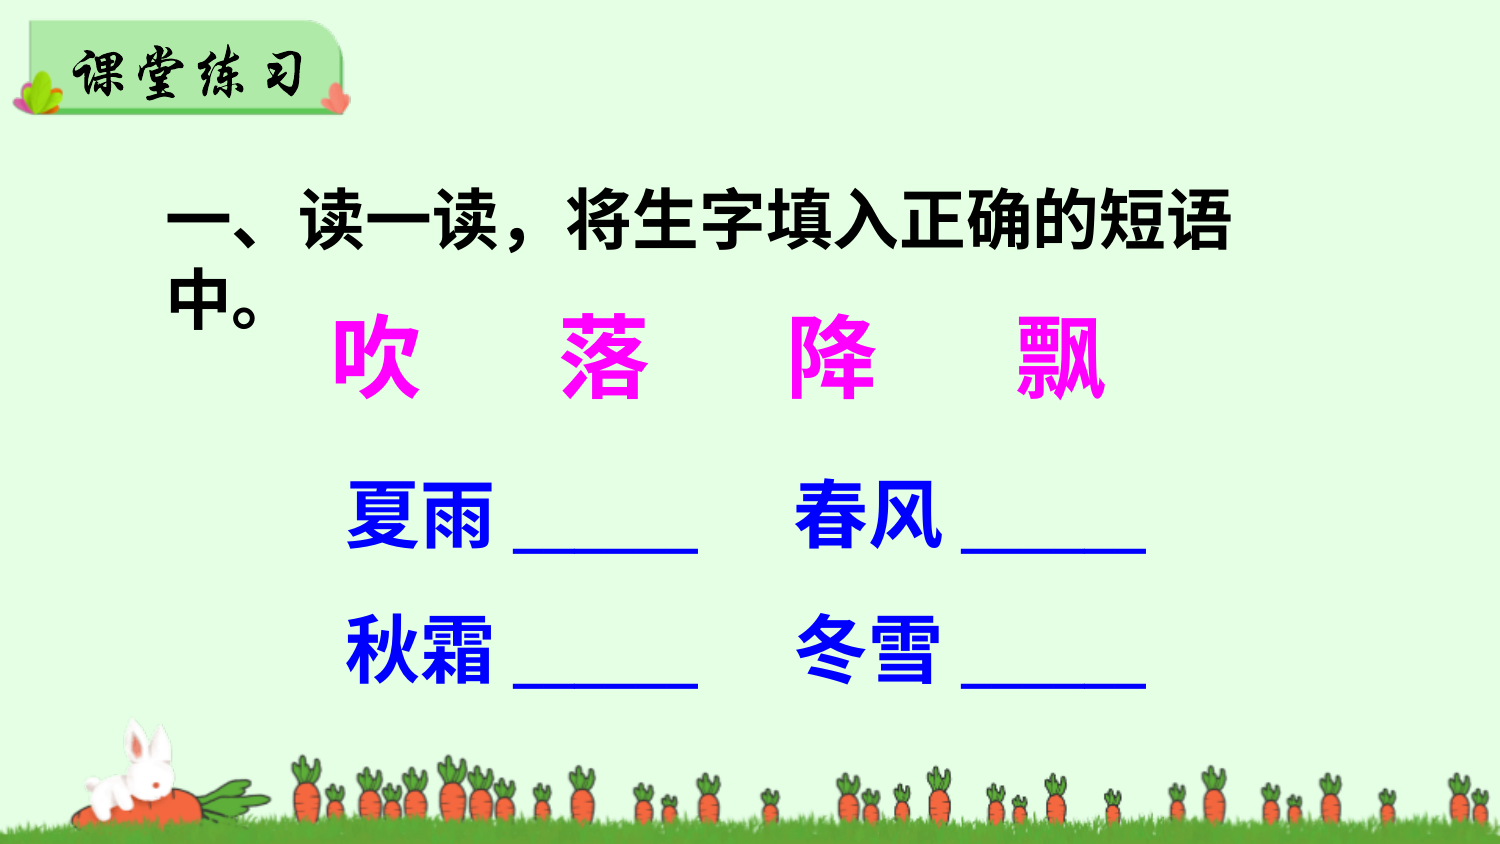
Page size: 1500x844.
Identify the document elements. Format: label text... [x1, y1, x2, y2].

text_box 一、读一读，将生字填入正确的短语中。 [150, 170, 1350, 346]
picture [0, 712, 1500, 844]
text_box 落 [517, 292, 692, 415]
text_box 夏雨______ 春风______ 秋霜______ 冬雪______ [140, 415, 1351, 701]
text_box 吹 [289, 292, 463, 415]
text_box 飘 [974, 292, 1149, 415]
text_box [2, 8, 360, 126]
text_box 降 [745, 292, 920, 415]
